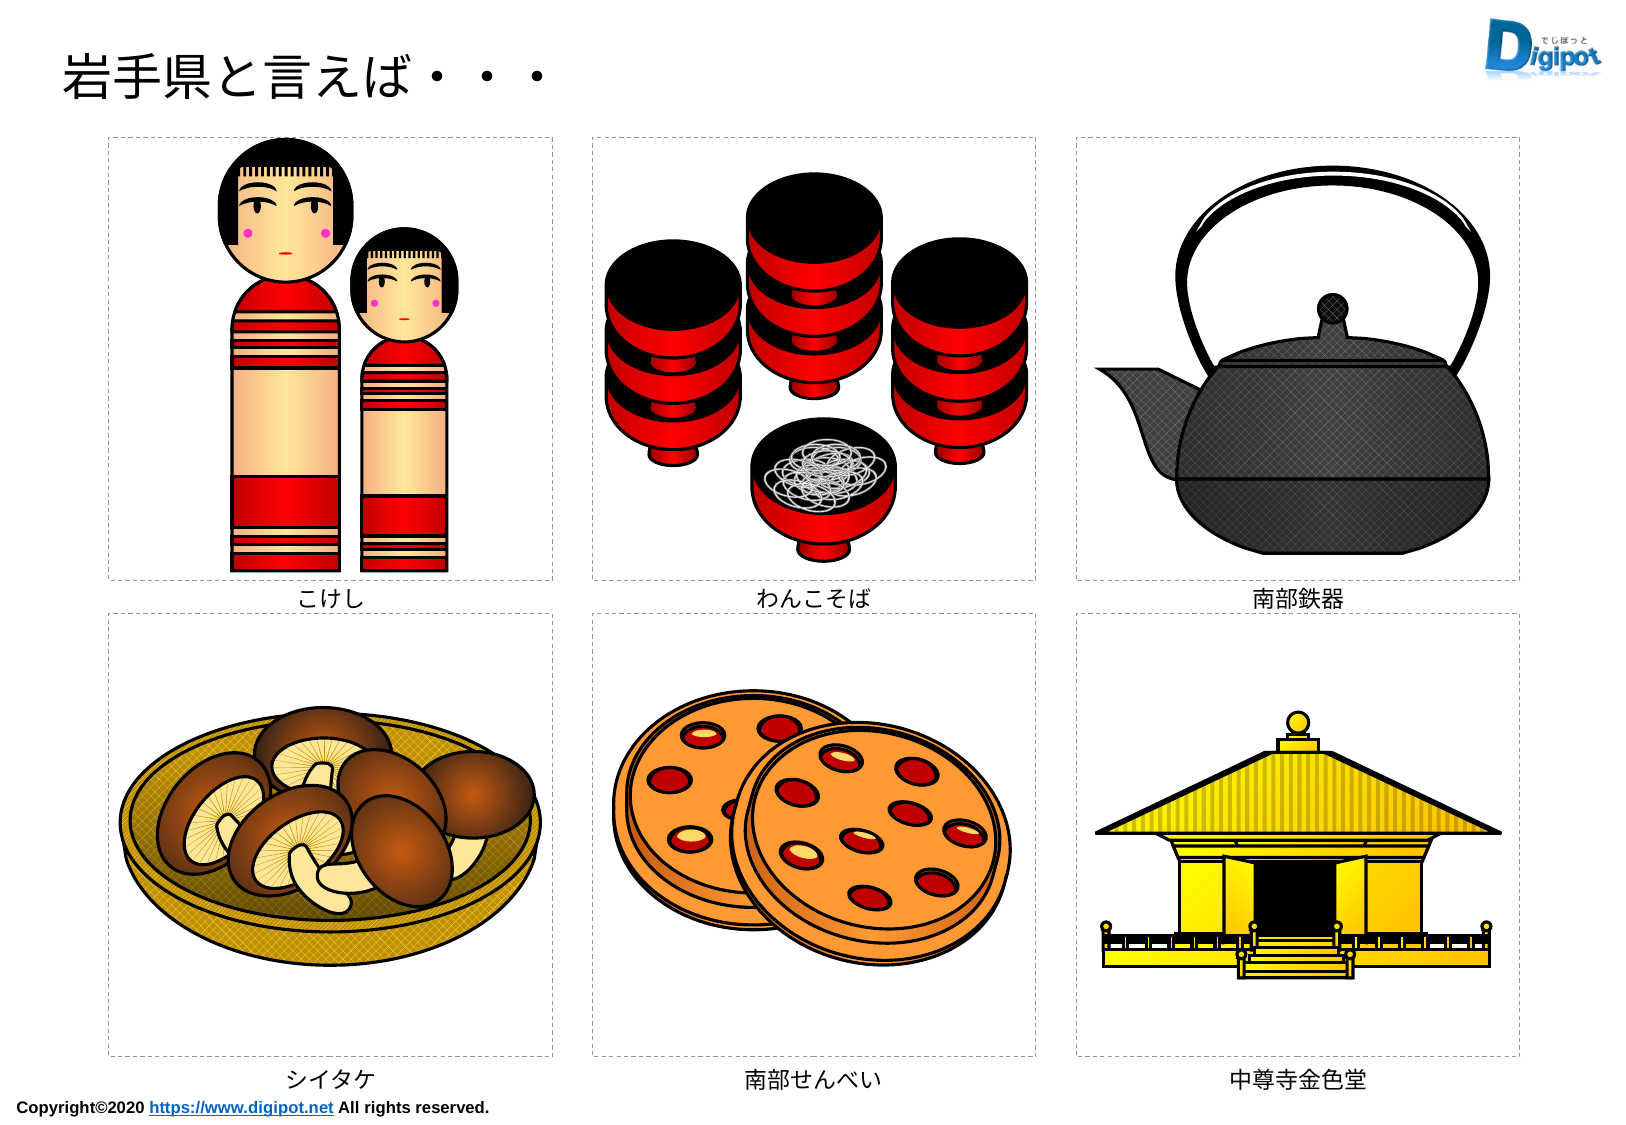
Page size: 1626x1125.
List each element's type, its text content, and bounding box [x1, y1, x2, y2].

text_box 中尊寺金色堂 [1071, 1058, 1525, 1101]
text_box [1095, 712, 1502, 978]
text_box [1087, 167, 1489, 554]
text_box 岩手県と言えば・・・ [47, 38, 578, 113]
text_box シイタケ [104, 1058, 558, 1101]
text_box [219, 139, 457, 571]
text_box 南部鉄器 [1071, 577, 1525, 620]
picture [1485, 18, 1602, 82]
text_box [613, 690, 1011, 964]
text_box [606, 173, 1027, 562]
text_box わんこそば [587, 577, 1041, 620]
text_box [120, 707, 541, 966]
text_box こけし [104, 577, 558, 620]
text_box 南部せんべい [587, 1058, 1041, 1101]
